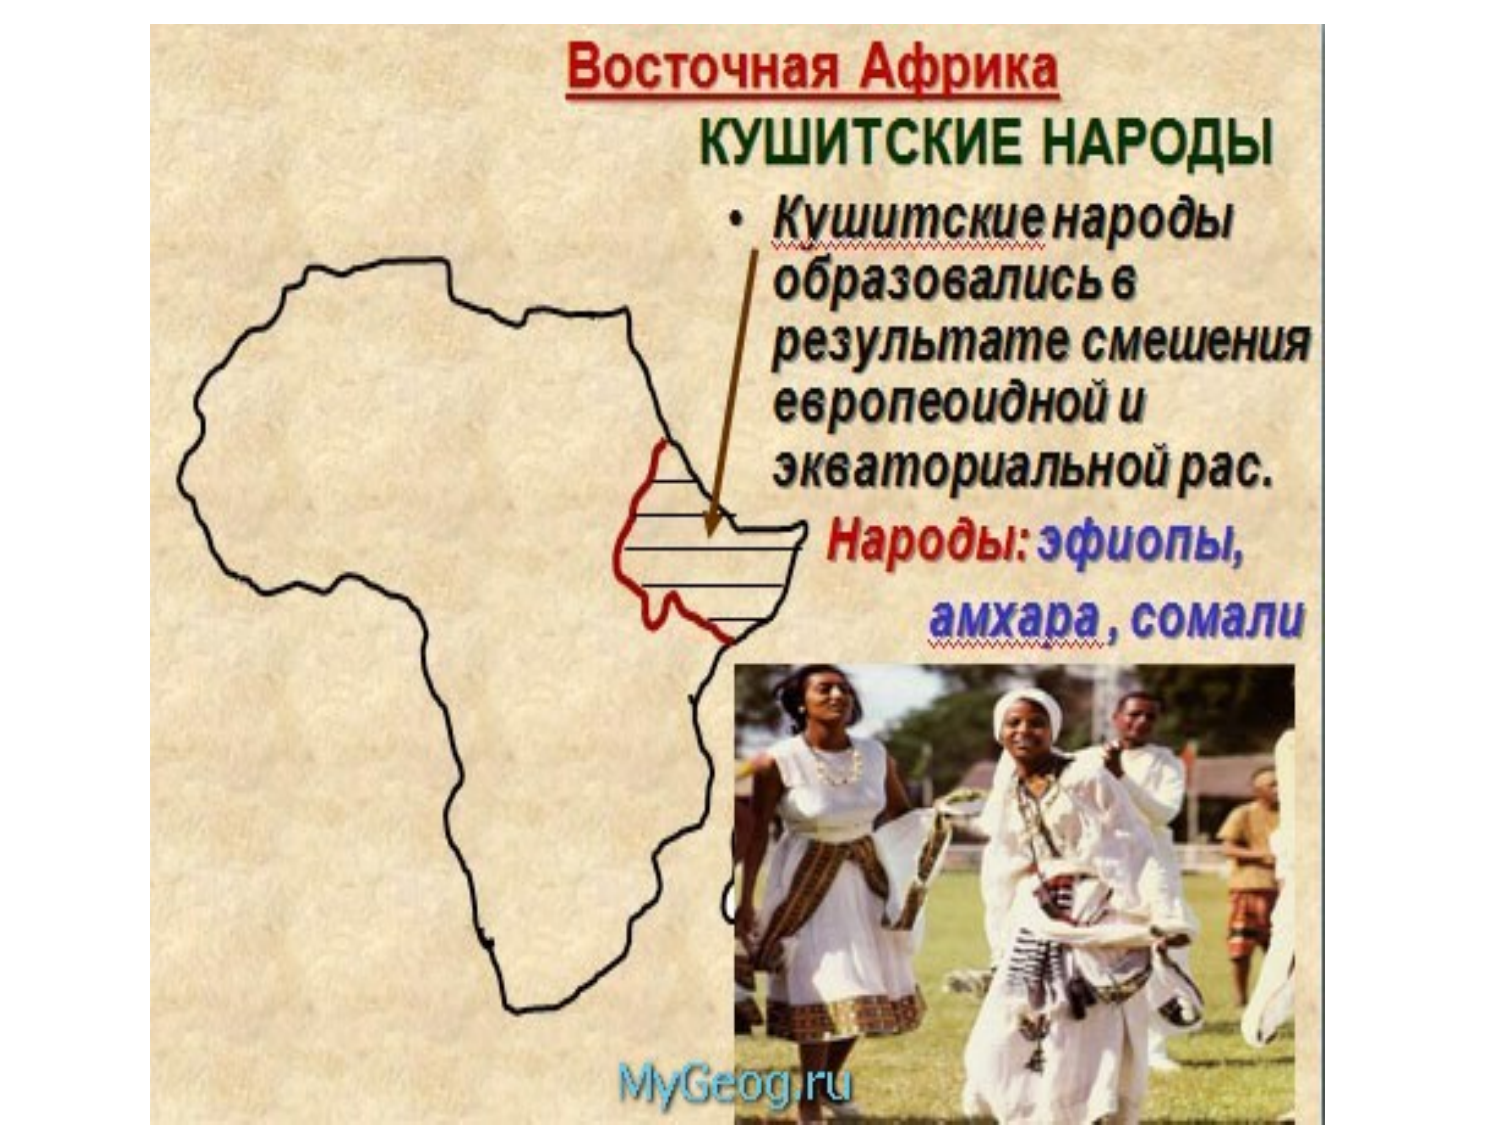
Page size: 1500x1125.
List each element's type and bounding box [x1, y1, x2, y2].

picture [149, 24, 1326, 1125]
